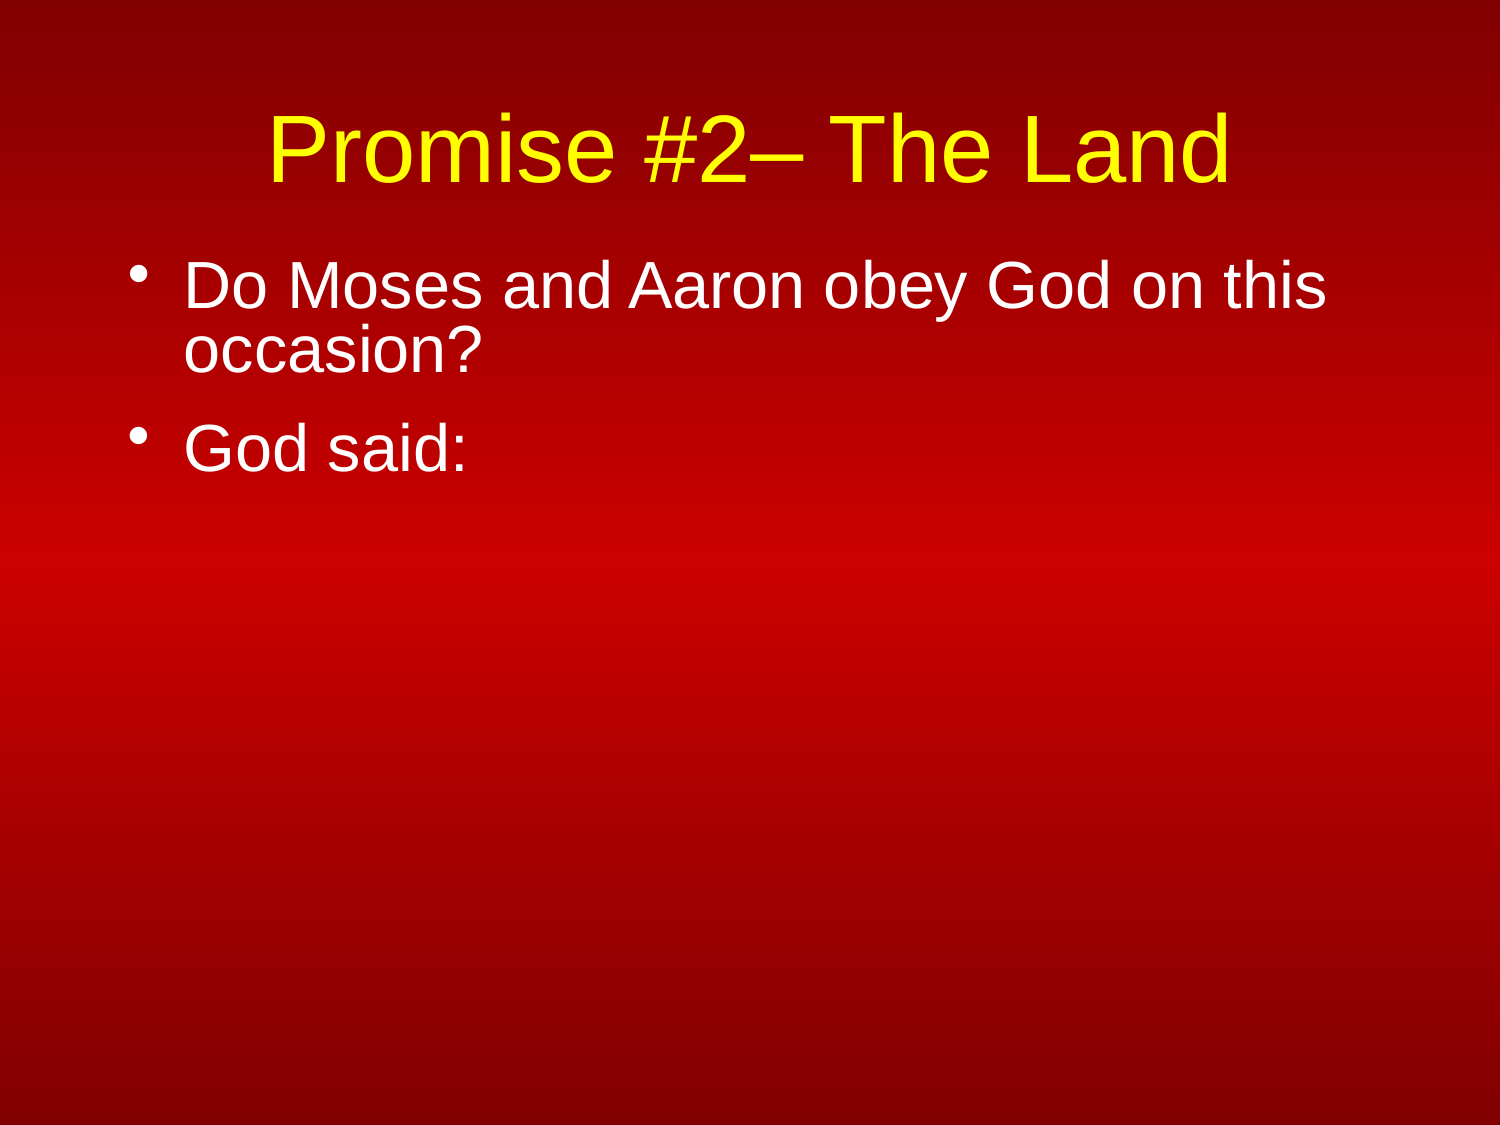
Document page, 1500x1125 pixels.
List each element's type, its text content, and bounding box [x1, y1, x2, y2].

text_box God said: [112, 412, 1463, 1063]
title Promise #2– The Land [37, 50, 1463, 238]
list Do Moses and Aaron obey God on this occasion? [112, 249, 1438, 412]
